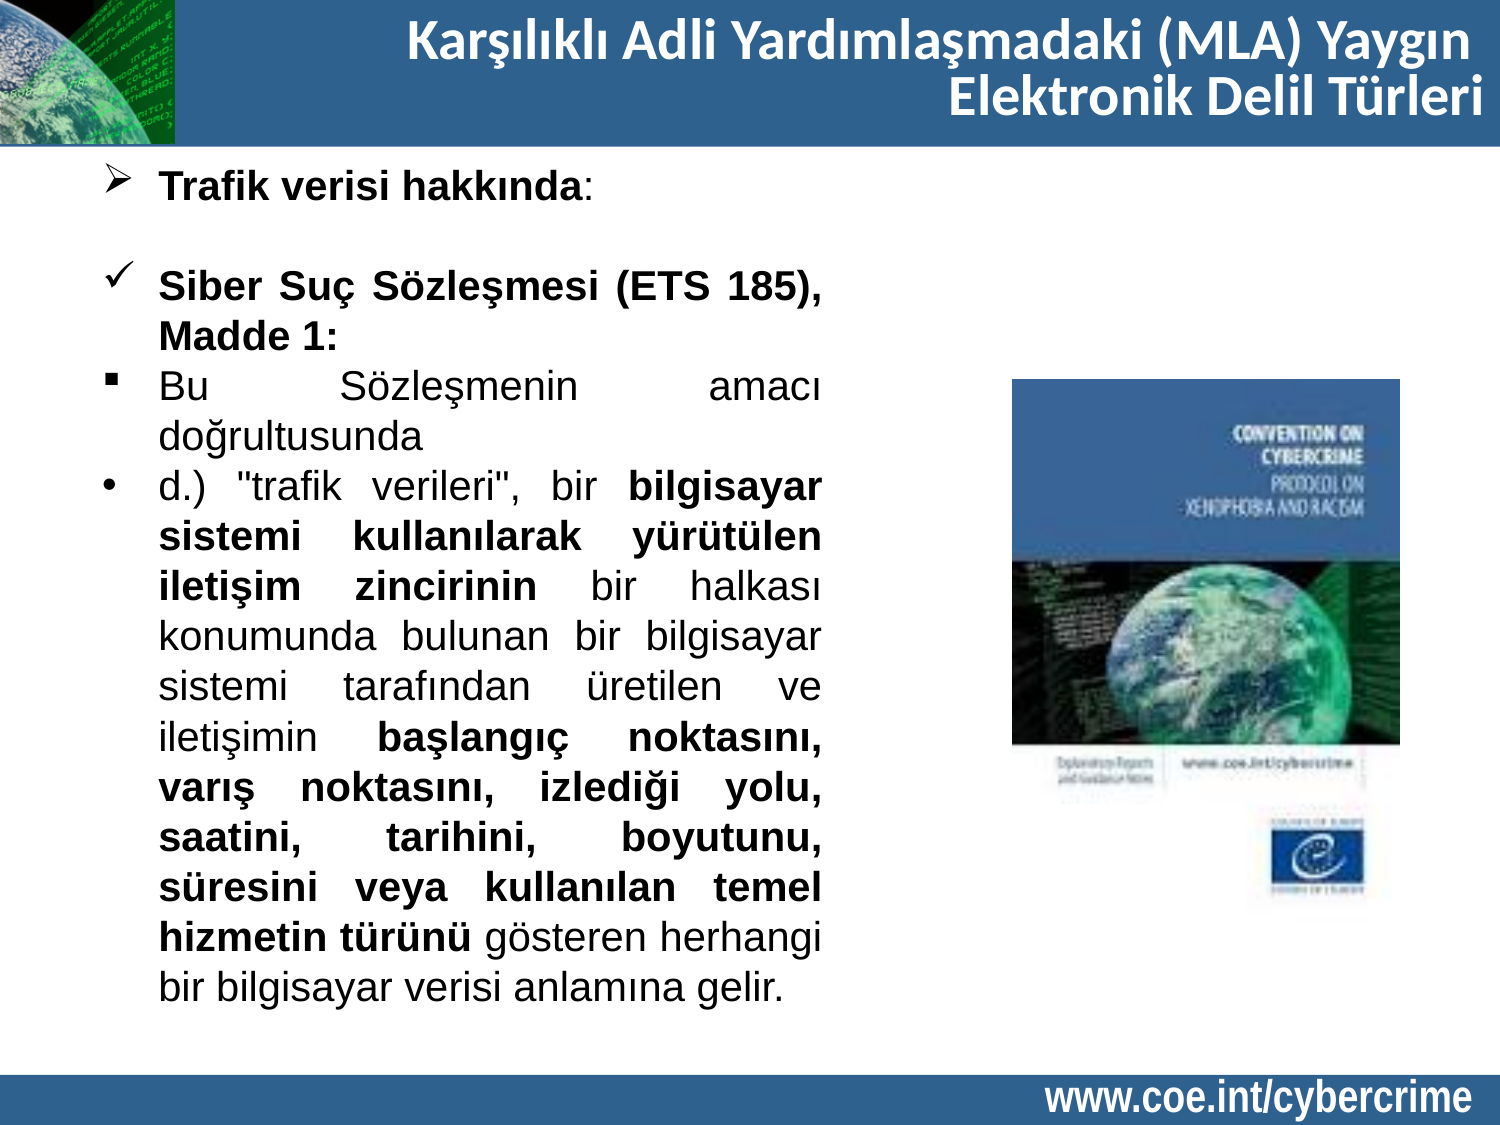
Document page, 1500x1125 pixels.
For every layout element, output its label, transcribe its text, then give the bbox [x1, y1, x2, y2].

text_box [0, 1073, 1030, 1125]
text_box Karşılıklı Adli Yardımlaşmadaki (MLA) Yaygın Elektronik Delil Türleri [177, 0, 1500, 149]
text_box Trafik verisi hakkında: Siber Suç Sözleşmesi (ETS 185), Madde 1: Bu Sözleşmenin amacı doğrultusunda d.) "trafik verileri", bir bilgisayar sistemi kullanılarak yürütülen iletişim zincirinin bir halkası konumunda bulunan bir bilgisayar sistemi tarafından üretilen ve iletişimin başlangıç noktasını, varış noktasını, izlediği yolu, saatini, tarihini, boyutunu, süresini veya kullanılan temel hizmetin türünü gösteren herhangi bir bilgisayar verisi anlamına gelir. [87, 151, 838, 1067]
picture [1012, 378, 1400, 929]
picture [0, 0, 175, 144]
text_box www.coe.int/cybercrime [1030, 1059, 1500, 1125]
